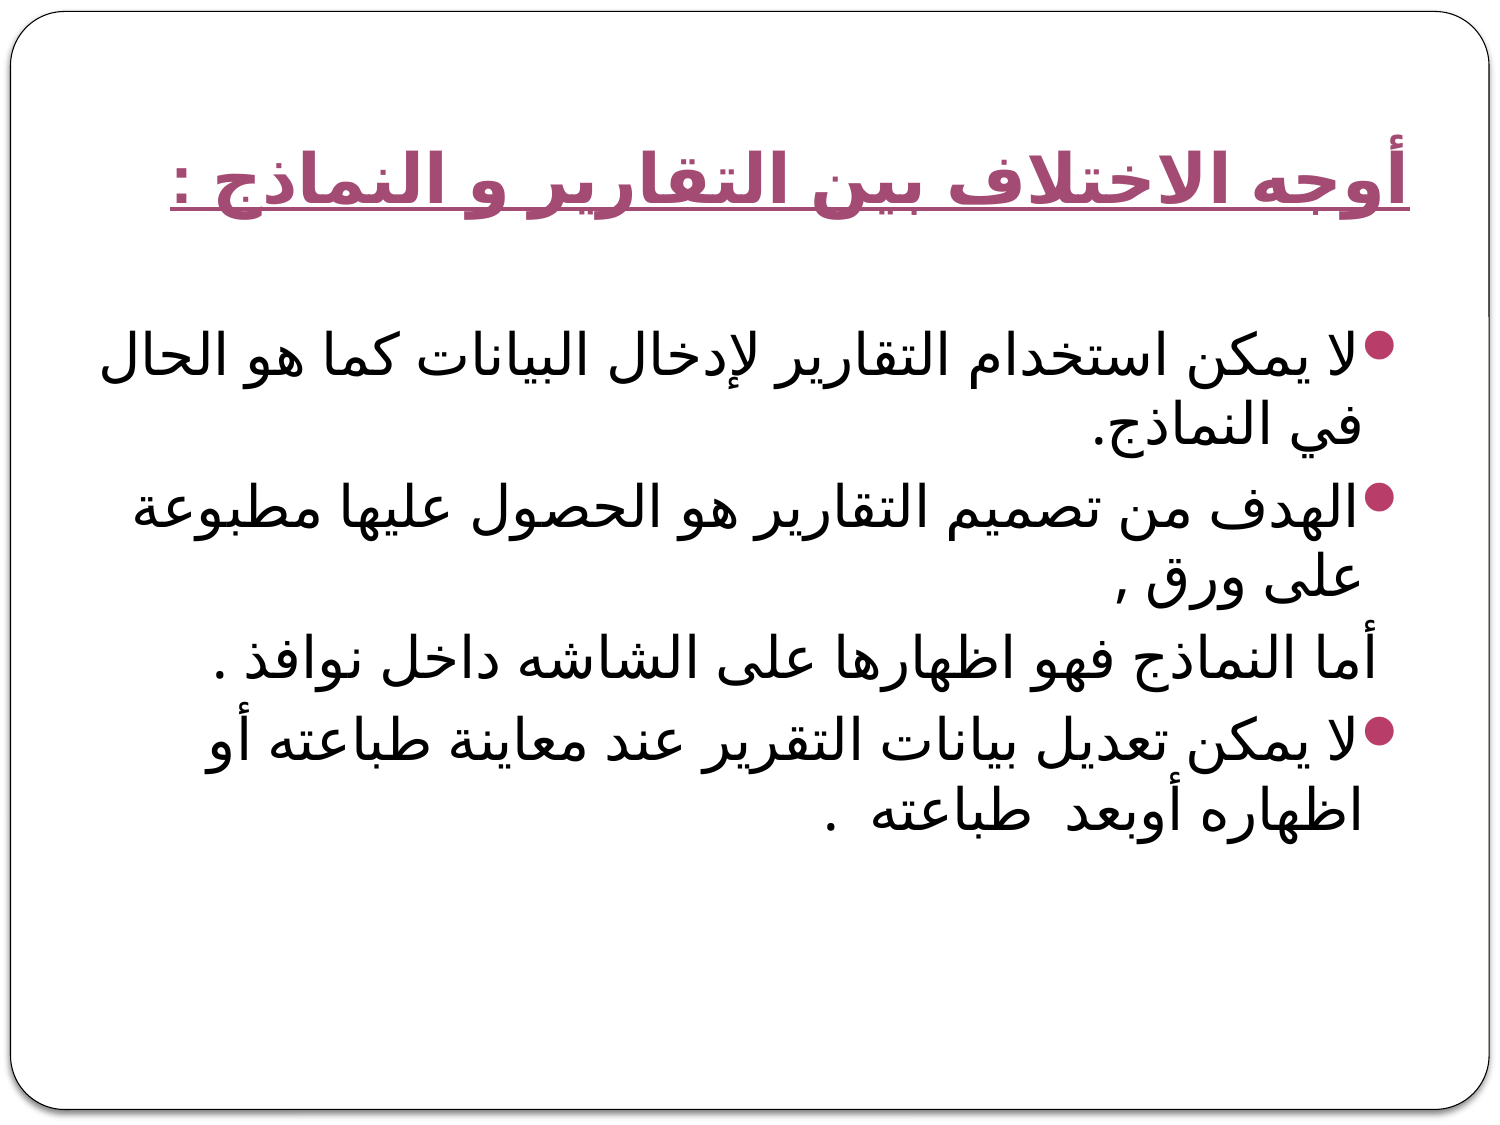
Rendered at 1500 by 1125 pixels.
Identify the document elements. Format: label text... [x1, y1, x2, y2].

list لا يمكن استخدام التقارير لإدخال البيانات كما هو الحال في النماذج. الهدف من تصميم التقارير هو الحصول عليها مطبوعة على ورق , أما النماذج فهو اظهارها على الشاشه داخل نوافذ . لا يمكن تعديل بيانات التقرير عند معاينة طباعته أو اظهاره أوبعد طباعته . [76, 237, 1425, 1024]
title أوجه الاختلاف بين التقارير و النماذج : [150, 45, 1425, 233]
